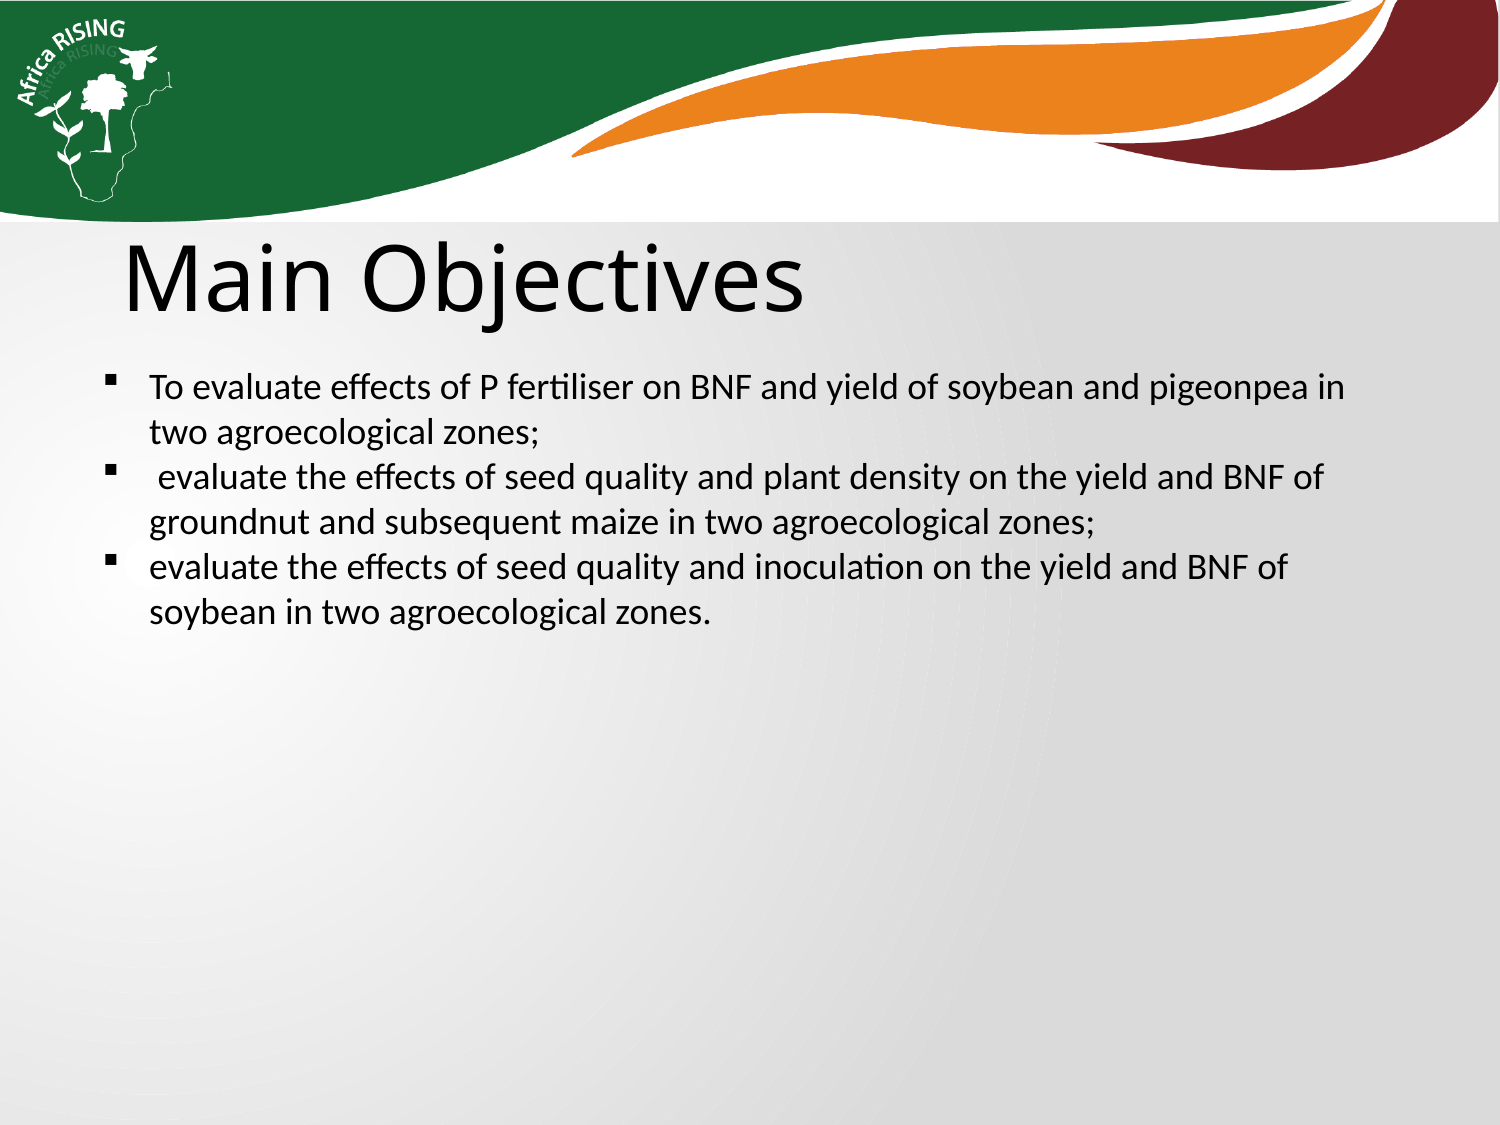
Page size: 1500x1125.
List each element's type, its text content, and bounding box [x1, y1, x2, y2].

list Main Objectives [87, 212, 1363, 350]
picture [0, 0, 1499, 222]
text_box To evaluate effects of P fertiliser on BNF and yield of soybean and pigeonpea in two agroecological zones; evaluate the effects of seed quality and plant density on the yield and BNF of groundnut and subsequent maize in two agroecological zones; evaluate the effects of seed quality and inoculation on the yield and BNF of soybean in two agroecological zones. [87, 354, 1388, 640]
